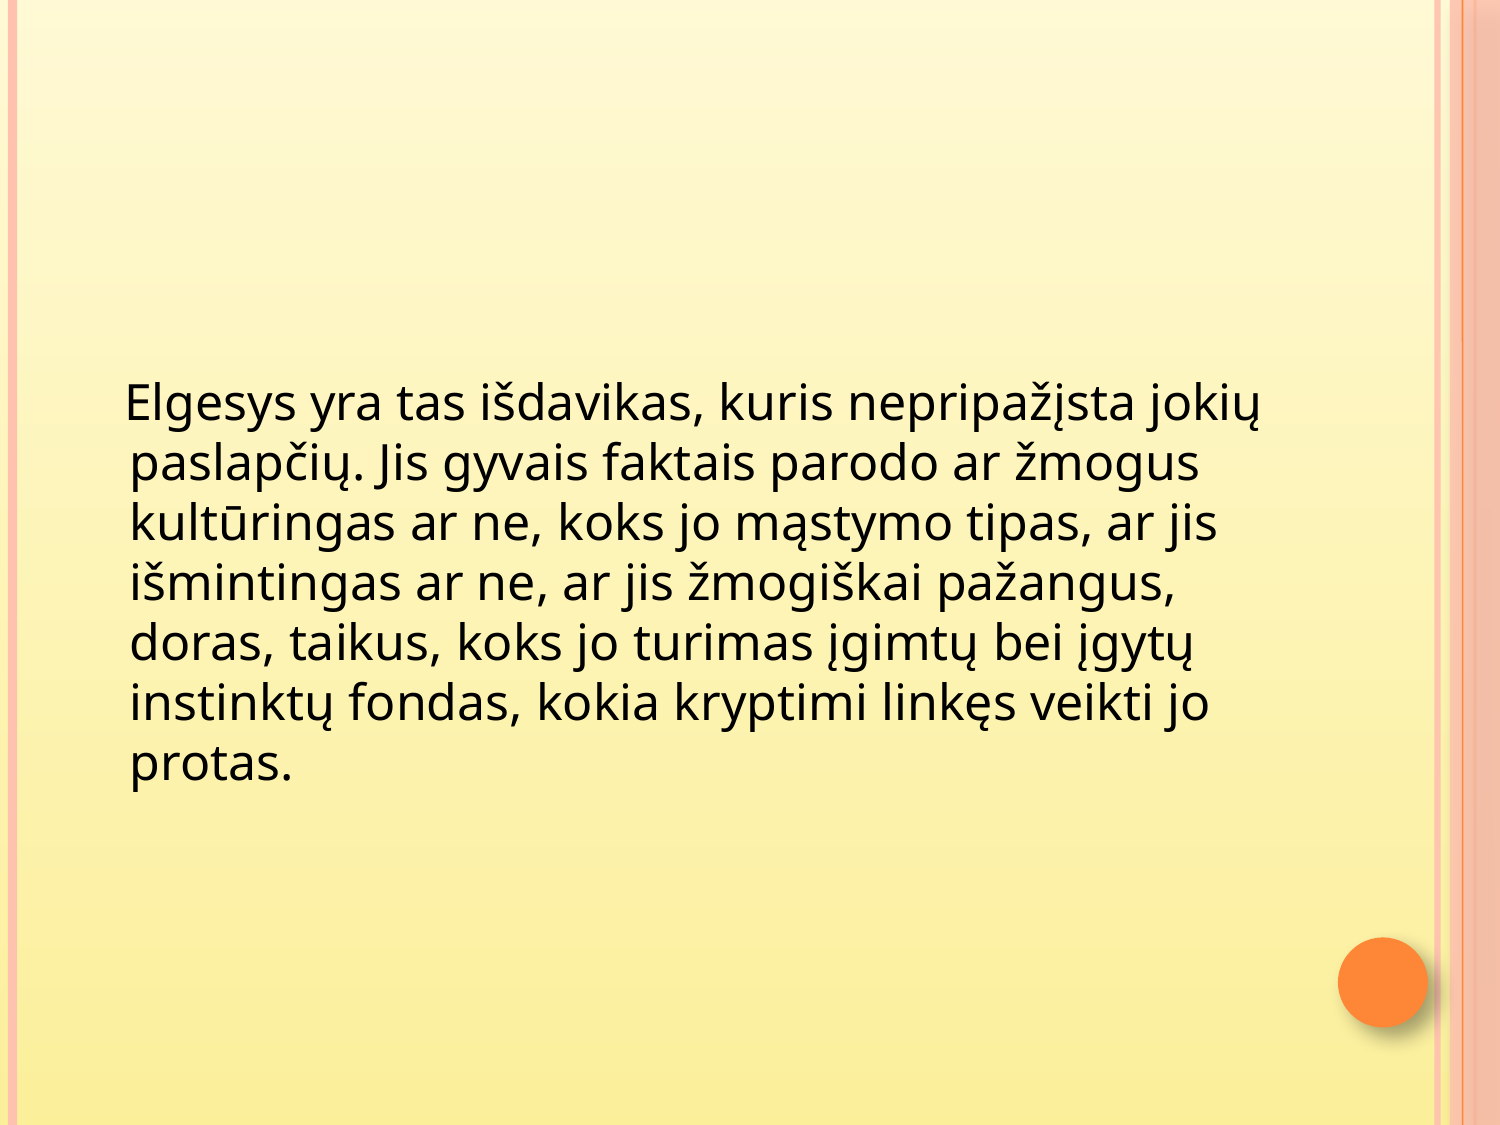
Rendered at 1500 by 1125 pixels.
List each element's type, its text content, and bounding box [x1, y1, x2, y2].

list Elgesys yra tas išdavikas, kuris nepripažįsta jokių paslapčių. Jis gyvais faktais parodo ar žmogus kultūringas ar ne, koks jo mąstymo tipas, ar jis išmintingas ar ne, ar jis žmogiškai pažangus, doras, taikus, koks jo turimas įgimtų bei įgytų instinktų fondas, kokia kryptimi linkęs veikti jo protas. [70, 363, 1296, 1125]
